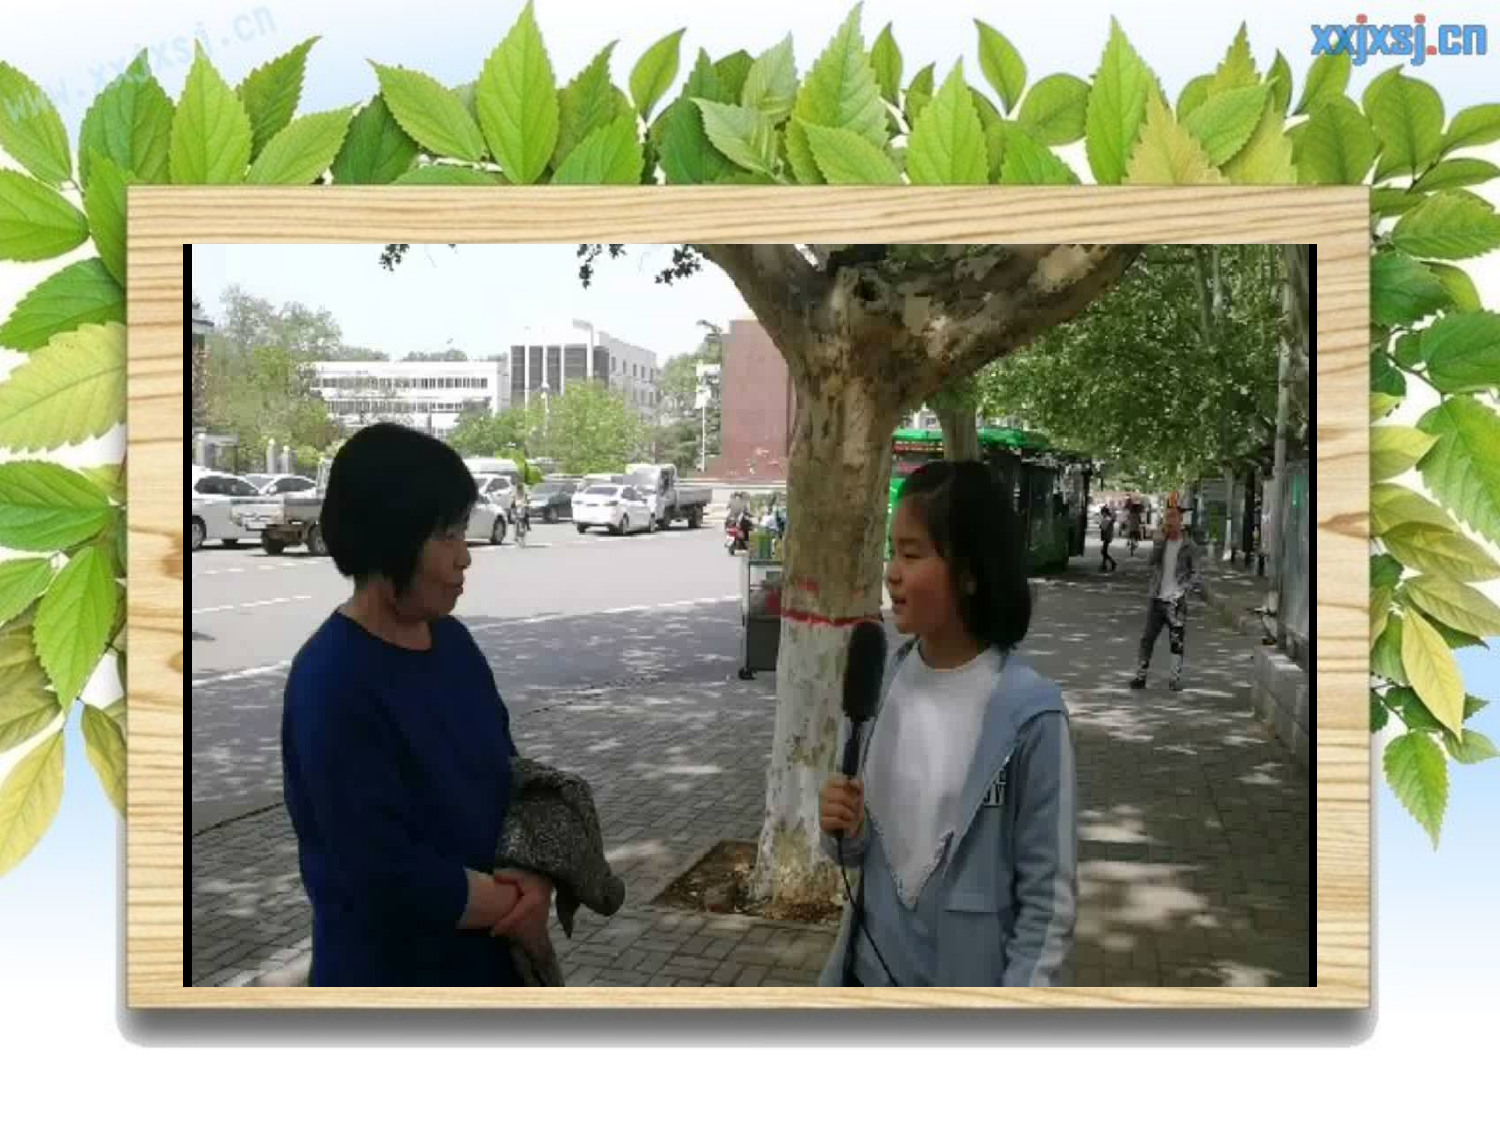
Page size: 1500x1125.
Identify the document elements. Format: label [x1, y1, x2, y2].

picture [0, 0, 1500, 1125]
text_box [182, 243, 1318, 988]
